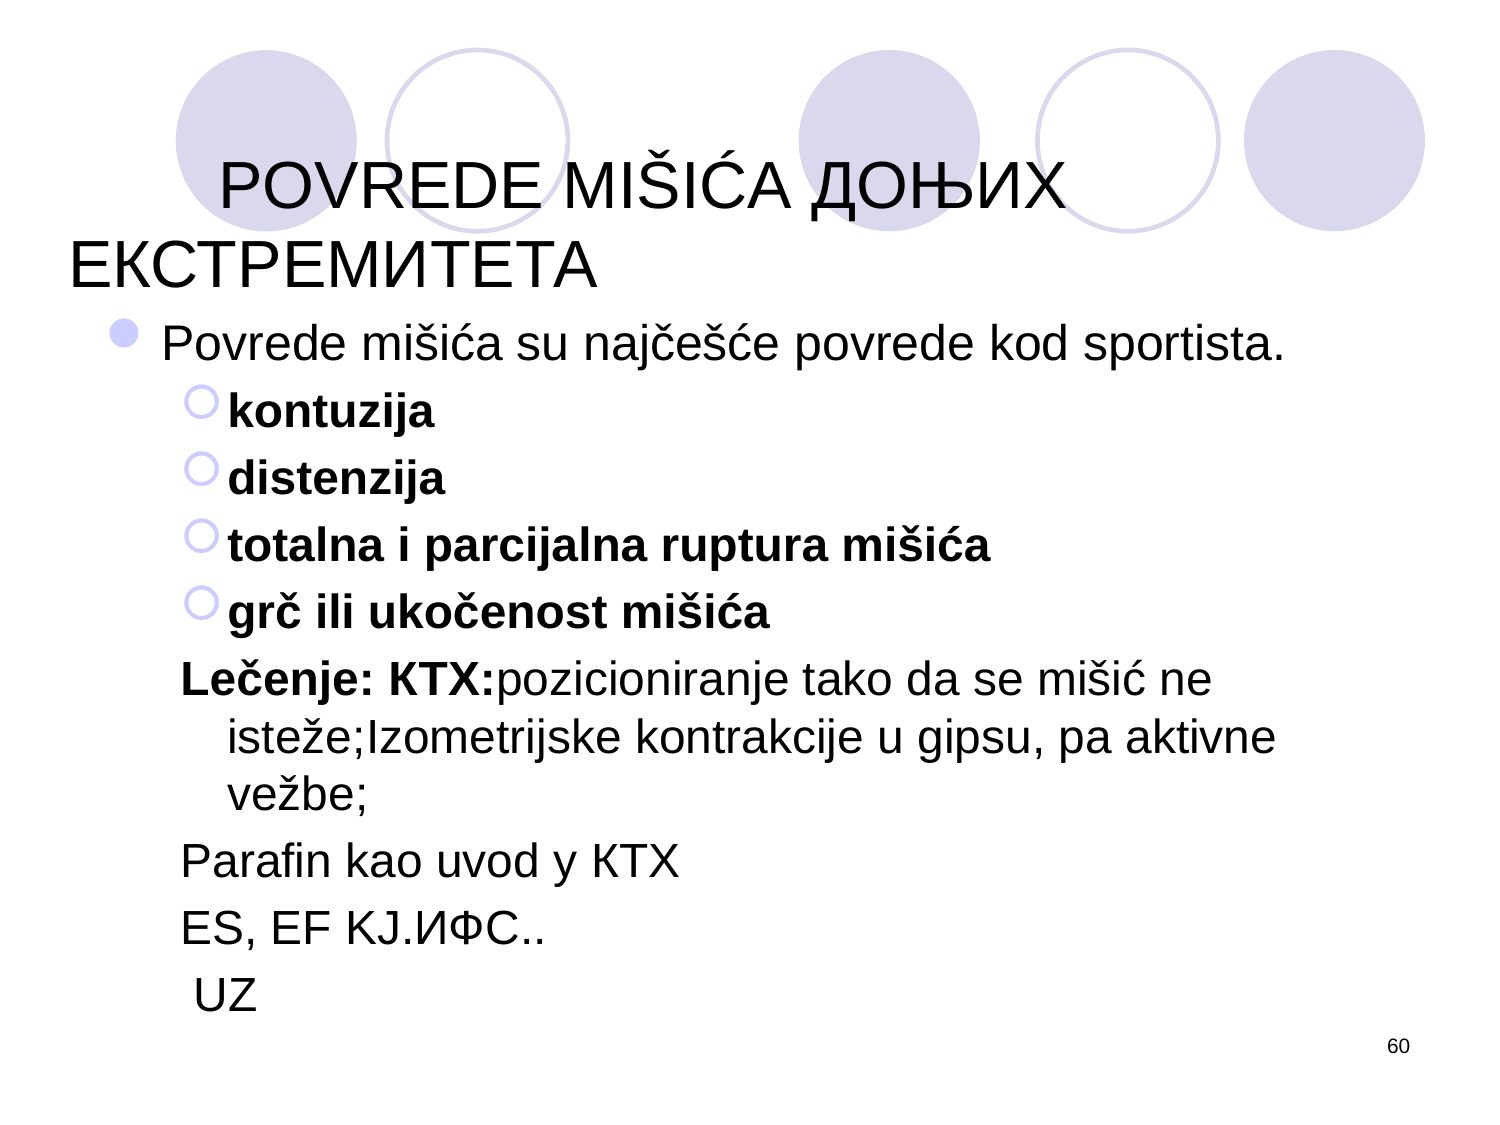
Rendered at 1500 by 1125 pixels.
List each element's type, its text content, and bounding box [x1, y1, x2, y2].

list Povrede mišića su najčešće povrede kod sportista. kontuzija distenzija totalna i parcijalna ruptura mišića grč ili ukočenost mišića Lečenje: КТХ:pozicioniranje tako da se mišić ne isteže;Izometrijske kontrakcije u gipsu, pa aktivne vežbe; Parafin kao uvod у КТХ ES, EF KJ.ИФС.. UZ [90, 302, 1357, 860]
slide_number 60 [1074, 1024, 1426, 1101]
title POVREDE MIŠIĆA ДОЊИХ ЕКСТРЕМИТЕТА [53, 160, 1429, 282]
